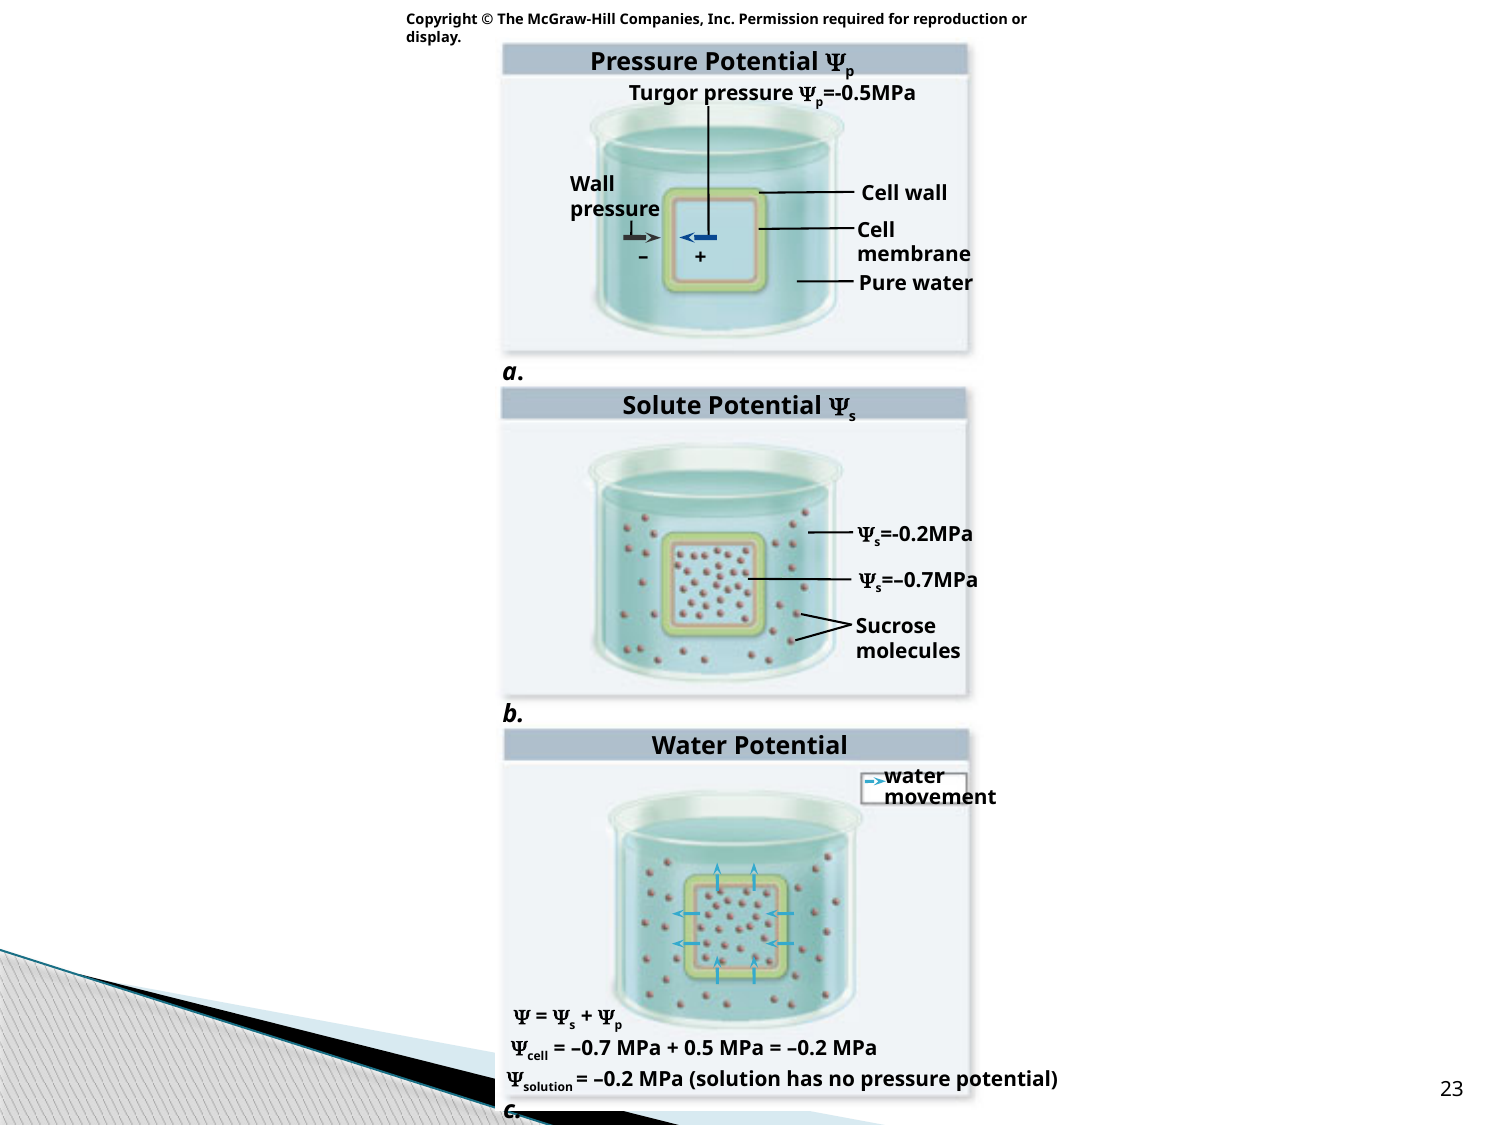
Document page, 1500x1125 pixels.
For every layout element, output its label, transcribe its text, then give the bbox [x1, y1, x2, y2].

slide_number 23 [1418, 1051, 1479, 1112]
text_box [395, 0, 1084, 1124]
